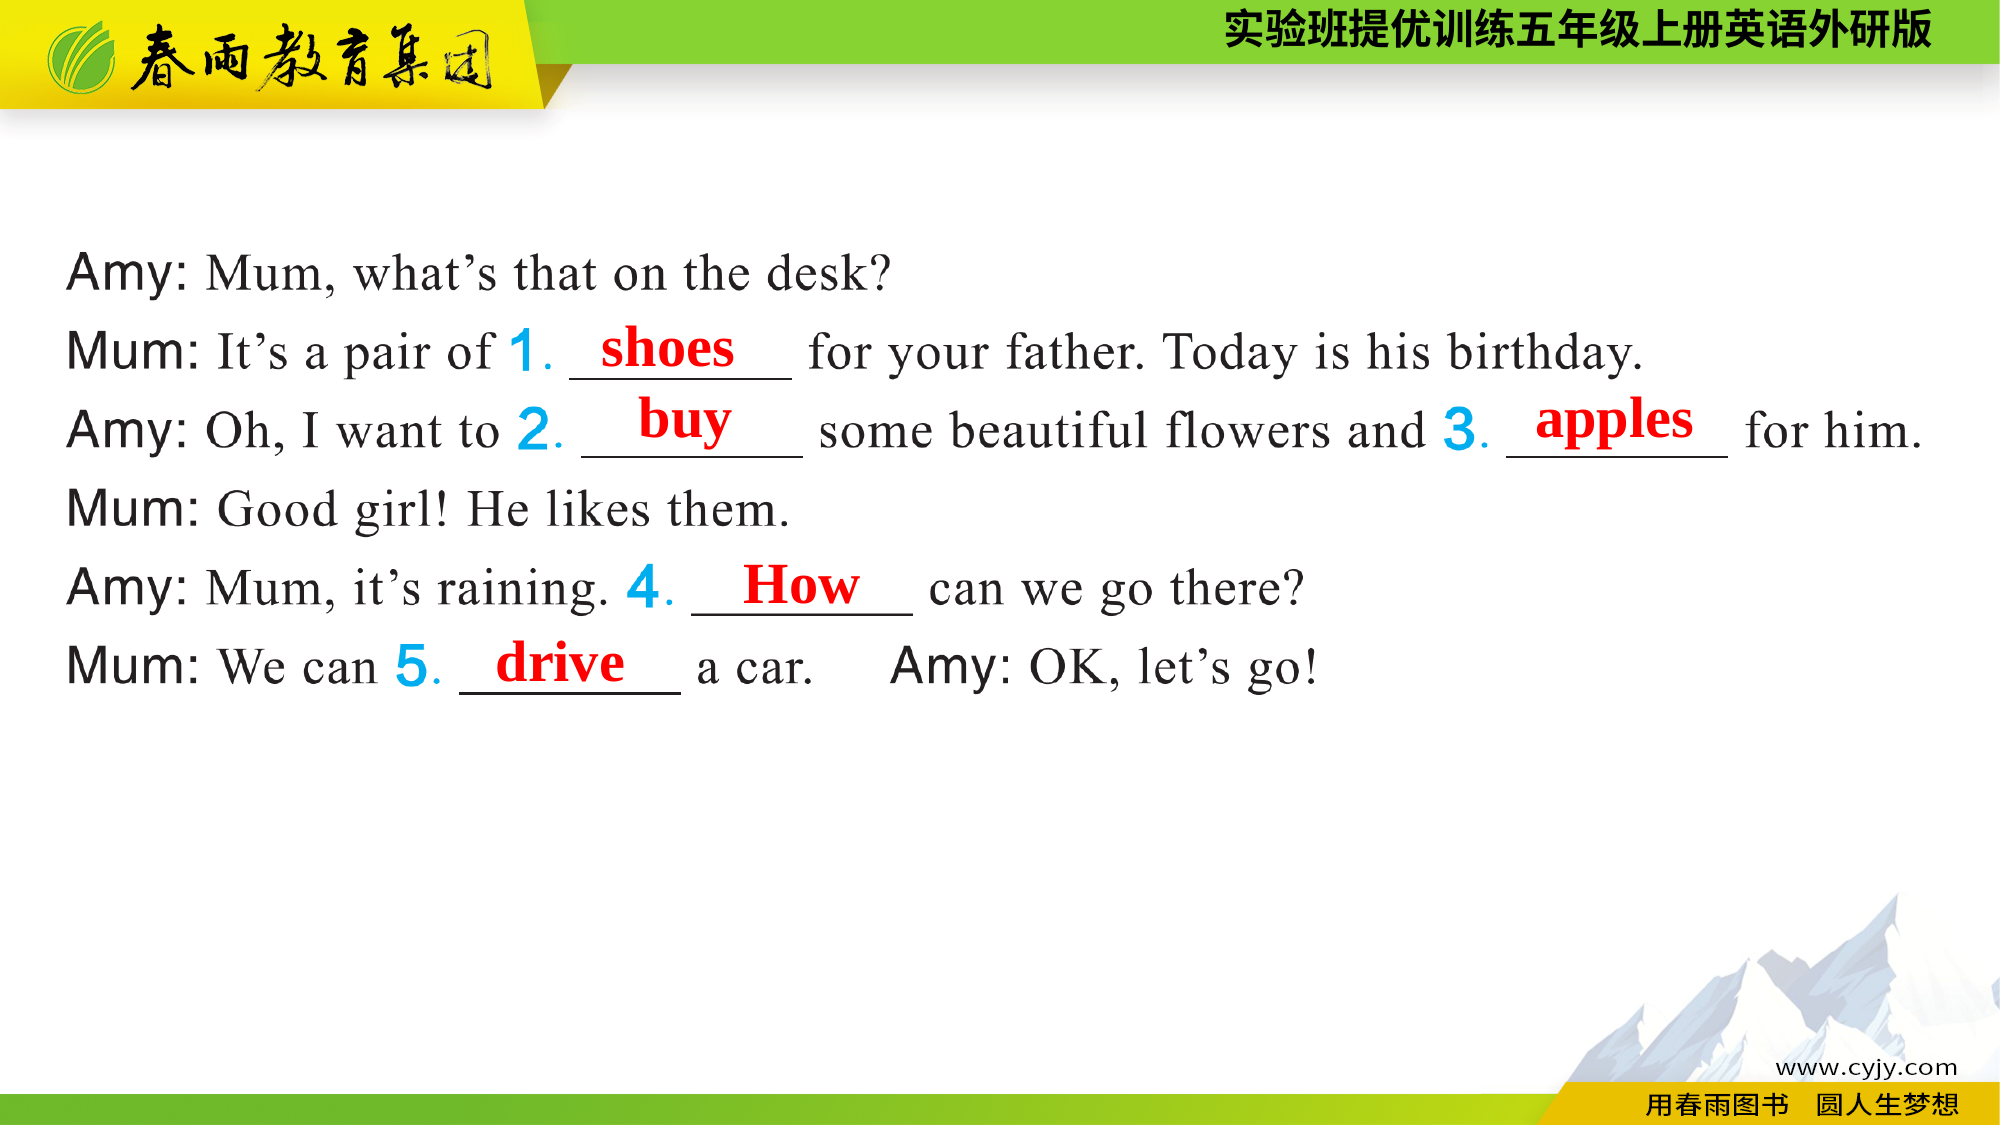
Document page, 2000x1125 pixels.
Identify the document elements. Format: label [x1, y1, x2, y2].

text_box [42, 241, 1962, 705]
picture [0, 0, 2000, 1125]
